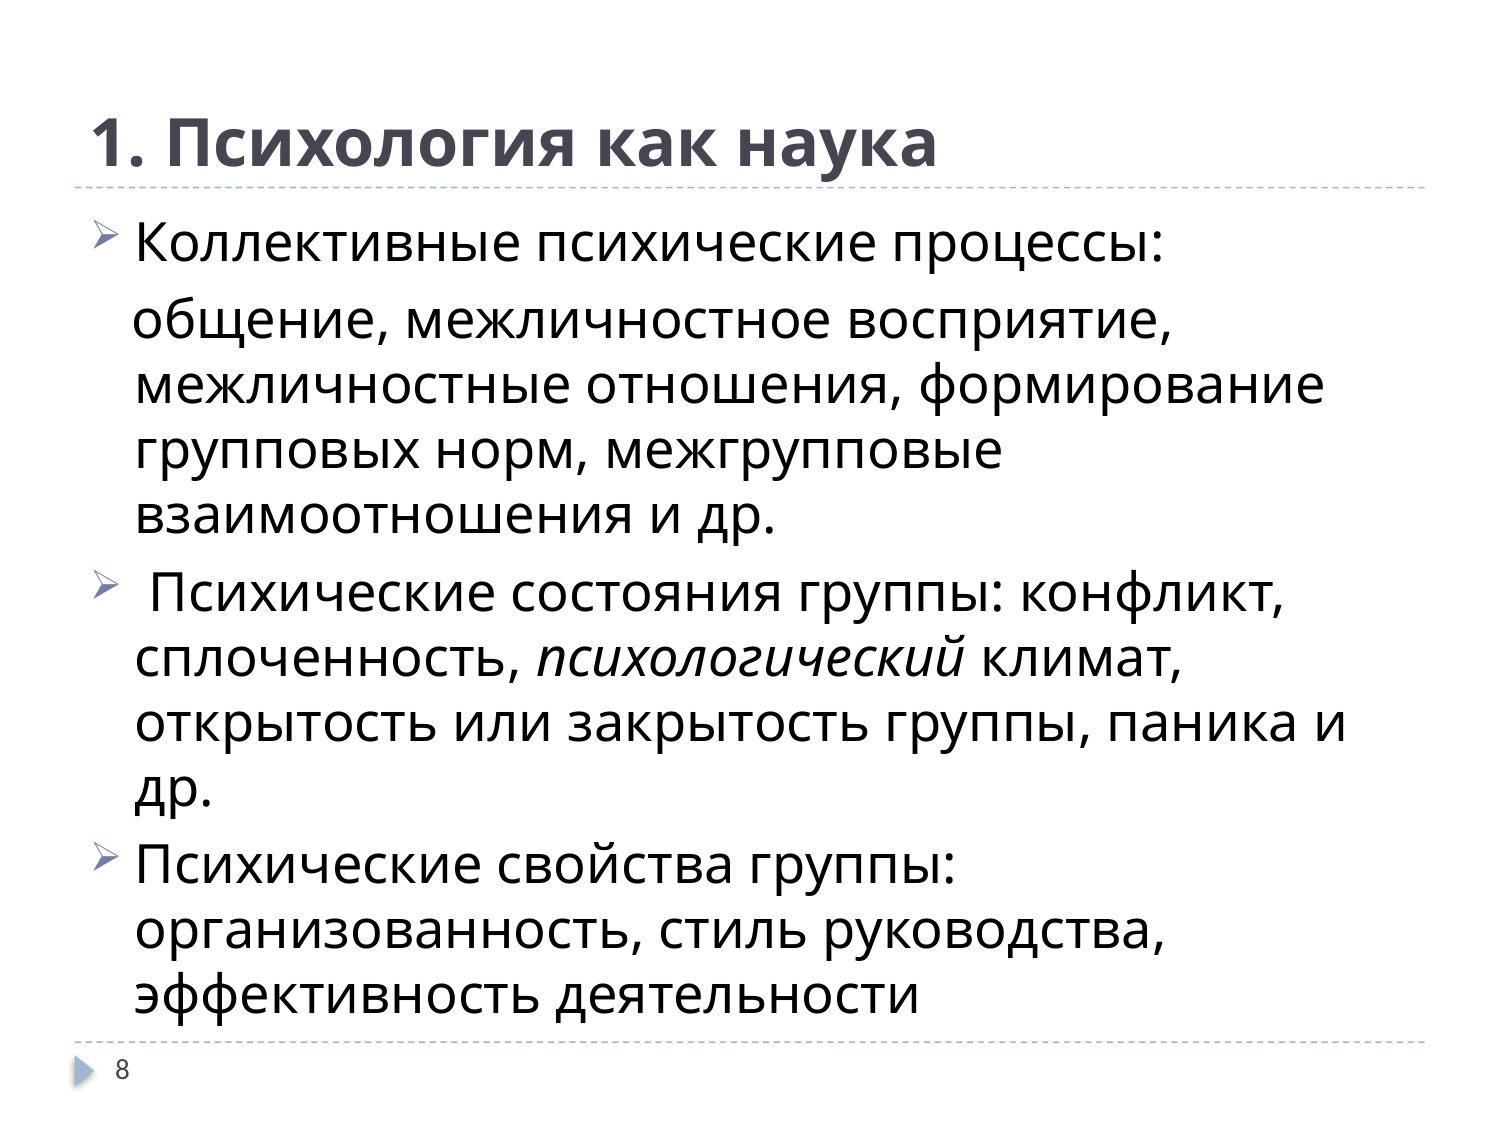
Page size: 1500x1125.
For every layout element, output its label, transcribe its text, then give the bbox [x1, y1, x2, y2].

slide_number 8 [100, 1042, 426, 1103]
list Коллективные психические процессы: общение, межличностное восприятие, межличностные отношения, формирование групповых норм, межгрупповые взаимоотношения и др. Психические состояния группы: конфликт, сплоченность, психологический климат, открытость или закрытость группы, паника и др. Психические свойства группы: организованность, стиль руководства, эффективность деятельности [75, 200, 1425, 1010]
title 1. Психология как наука [75, 24, 1425, 188]
